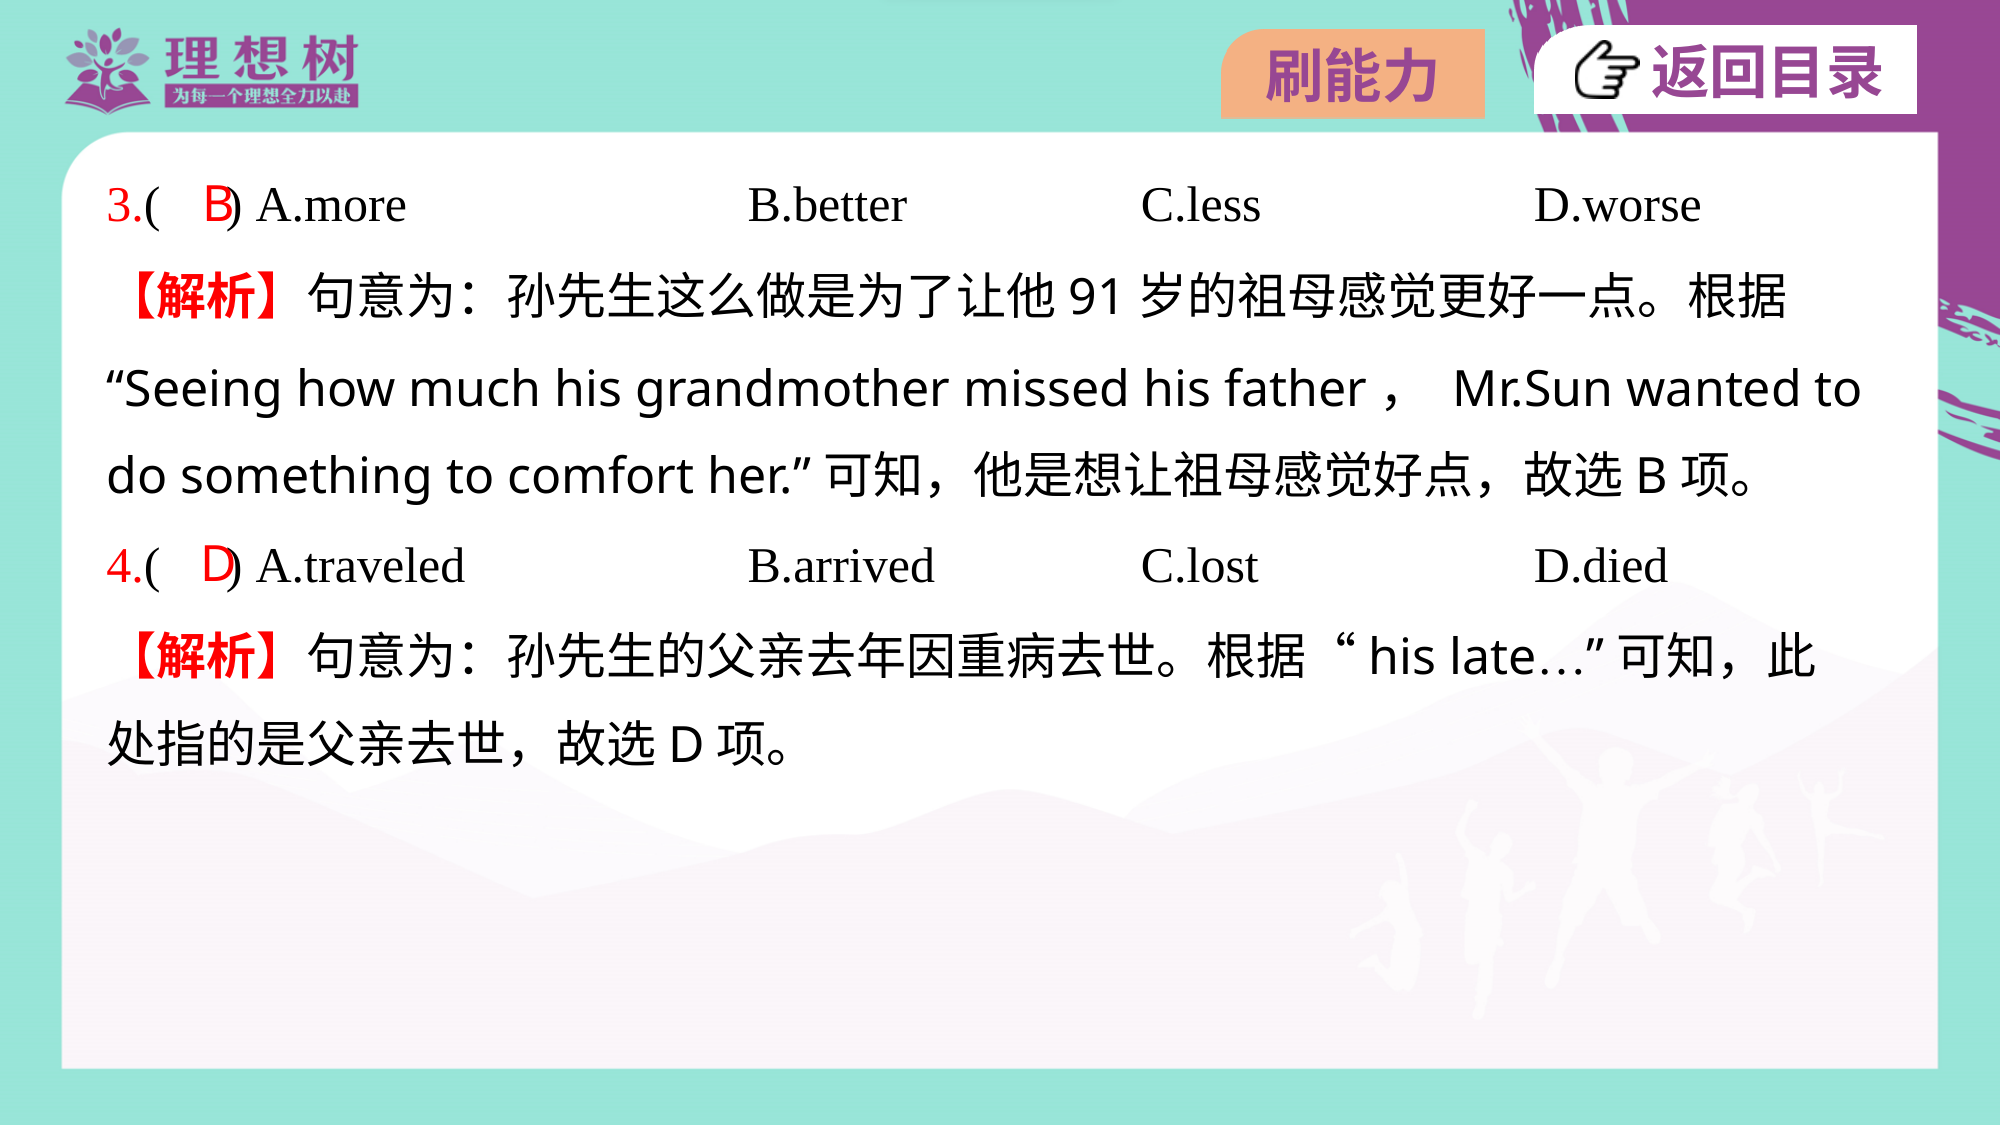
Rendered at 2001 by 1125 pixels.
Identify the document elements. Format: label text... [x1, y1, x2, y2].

text_box 3.( ) A.more B.better C.less D.worse [106, 141, 1895, 222]
text_box 【解析】句意为：孙先生这么做是为了让他91岁的祖母感觉更好一点。根据 “Seeing how much his grandmother missed his father， Mr.Sun wanted to do something to comfort her.”可知，他是想让祖母感觉好点，故选B项。 [106, 232, 1895, 494]
picture [0, 0, 2000, 1125]
text_box 【解析】句意为：孙先生的父亲去年因重病去世。根据“his late…”可知，此 处指的是父亲去世，故选D项。 [106, 592, 1895, 763]
text_box B [188, 141, 250, 221]
text_box 4.( ) A.traveled B.arrived C.lost D.died [250, 502, 1895, 582]
text_box D [188, 502, 250, 582]
text_box 4.( ) A.traveled B.arrived C.lost D.died [106, 502, 188, 582]
